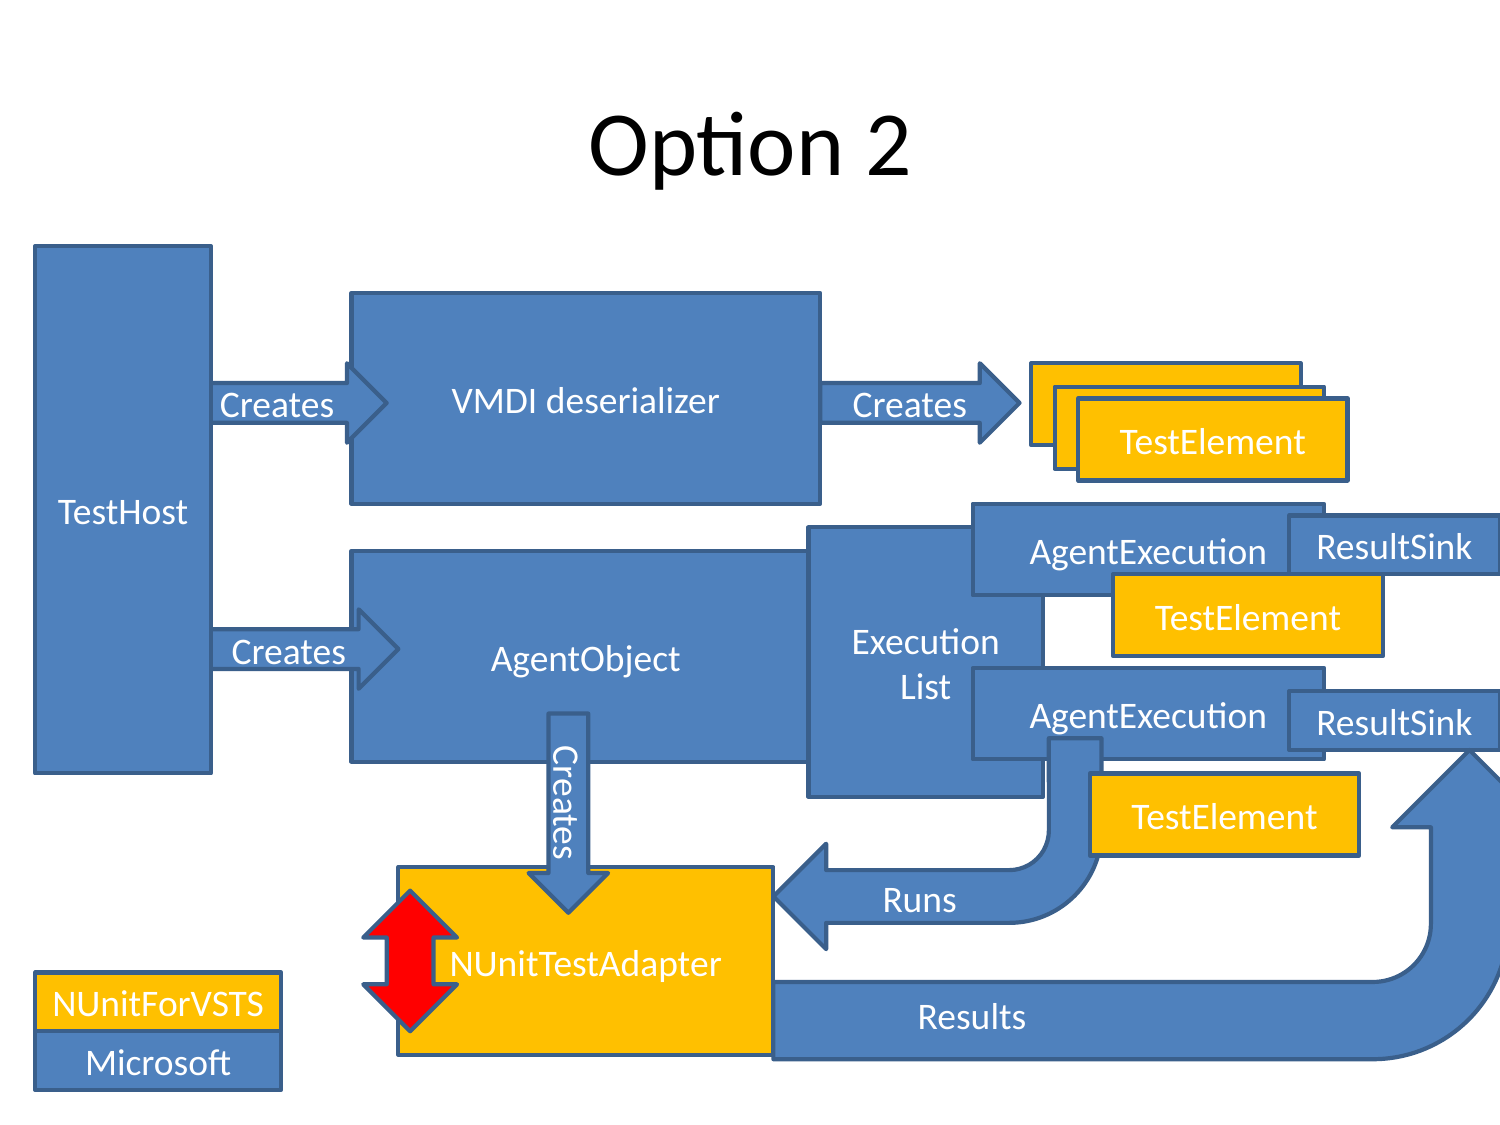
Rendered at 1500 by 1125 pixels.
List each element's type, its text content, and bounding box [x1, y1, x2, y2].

text_box TestElement [1076, 396, 1350, 483]
text_box ResultSink [1287, 689, 1500, 752]
text_box Runs [867, 867, 972, 927]
text_box TestElement [1111, 572, 1385, 658]
text_box [361, 888, 459, 1034]
text_box ResultSink [1287, 513, 1500, 576]
text_box AgentObject [349, 549, 806, 764]
text_box TestHost [33, 244, 213, 775]
text_box Creates [818, 361, 1022, 445]
text_box NUnitForVSTS [33, 970, 283, 1033]
text_box TestElement [1029, 361, 1303, 447]
text_box TestElement [1053, 385, 1326, 471]
text_box Microsoft [33, 1033, 283, 1092]
text_box Results [902, 984, 1042, 1045]
text_box TestElement [1088, 771, 1361, 858]
text_box NUnitTestAdapter [396, 865, 775, 1057]
text_box [972, 736, 1104, 925]
text_box Creates [526, 711, 611, 915]
text_box VMDI deserializer [349, 291, 822, 506]
text_box Creates [213, 607, 401, 691]
title Option 2 [75, 45, 1425, 233]
text_box AgentExecution [971, 666, 1326, 761]
text_box AgentExecution [971, 502, 1326, 597]
text_box Creates [213, 361, 389, 445]
text_box Execution List [806, 525, 1045, 799]
text_box [771, 747, 1500, 1062]
text_box [771, 841, 867, 952]
